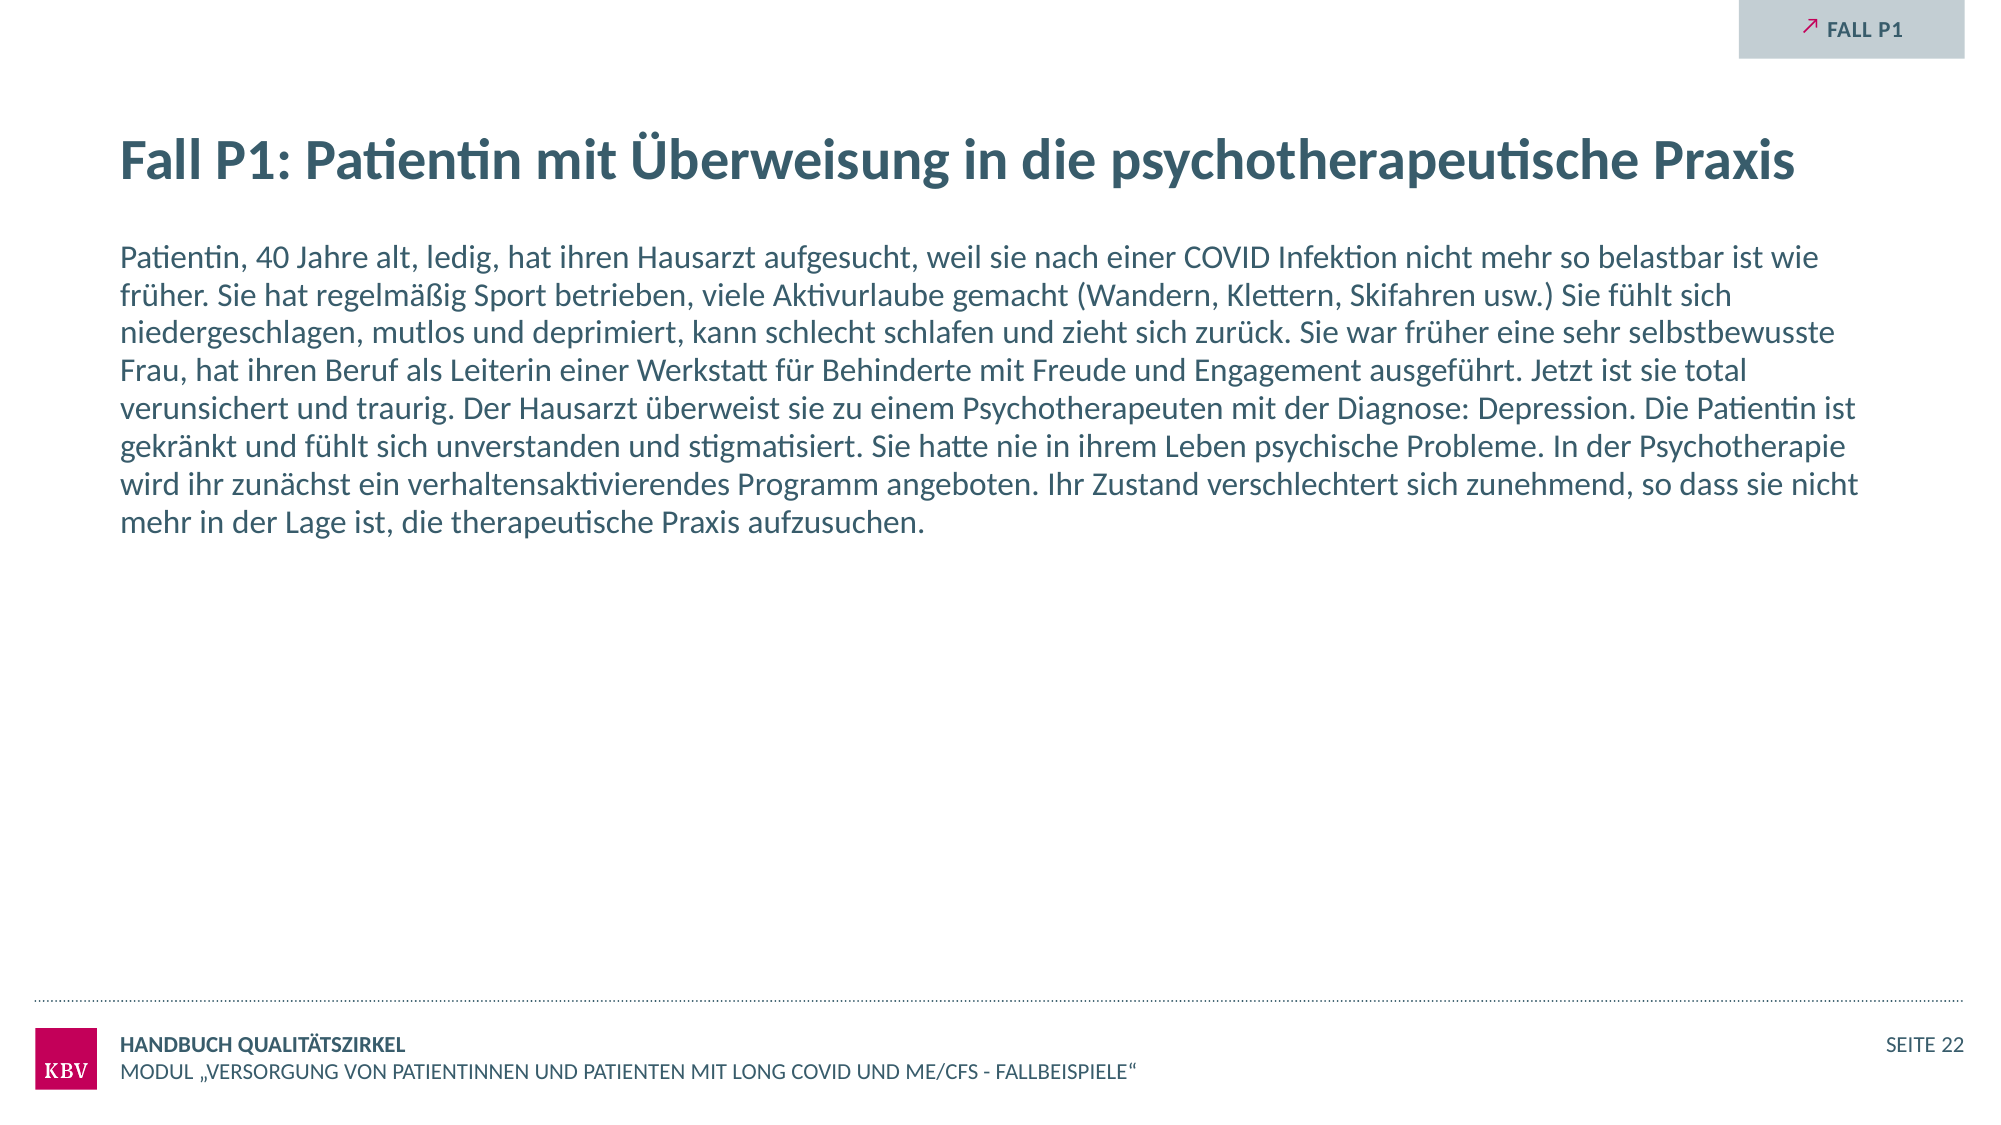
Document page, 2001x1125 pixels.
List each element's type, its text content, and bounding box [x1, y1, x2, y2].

list Fall P1 [1738, 0, 1965, 59]
footer Handbuch Qualitätszirkel [120, 1030, 1668, 1057]
list Patientin, 40 Jahre alt, ledig, hat ihren Hausarzt aufgesucht, weil sie nach einer COVID Infektion nicht mehr so belastbar ist wie früher. Sie hat regelmäßig Sport betrieben, viele Aktivurlaube gemacht (Wandern, Klettern, Skifahren usw.) Sie fühlt sich niedergeschlagen, mutlos und deprimiert, kann schlecht schlafen und zieht sich zurück. Sie war früher eine sehr selbstbewusste Frau, hat ihren Beruf als Leiterin einer Werkstatt für Behinderte mit Freude und Engagement ausgeführt. Jetzt ist sie total verunsichert und traurig. Der Hausarzt überweist sie zu einem Psychotherapeuten mit der Diagnose: Depression. Die Patientin ist gekränkt und fühlt sich unverstanden und stigmatisiert. Sie hatte nie in ihrem Leben psychische Probleme. In der Psychotherapie wird ihr zunächst ein verhaltensaktivierendes Programm angeboten. Ihr Zustand verschlechtert sich zunehmend, so dass sie nicht mehr in der Lage ist, die therapeutische Praxis aufzusuchen. [120, 237, 1880, 945]
title Fall P1: Patientin mit Überweisung in die psychotherapeutische Praxis [120, 129, 1880, 201]
slide_number Modul „Versorgung von Patientinnen und Patienten mit Long COVID und ME/CFS - Fallbeispiele“ [120, 1057, 1668, 1084]
slide_number Seite 22 [1787, 1030, 1965, 1057]
